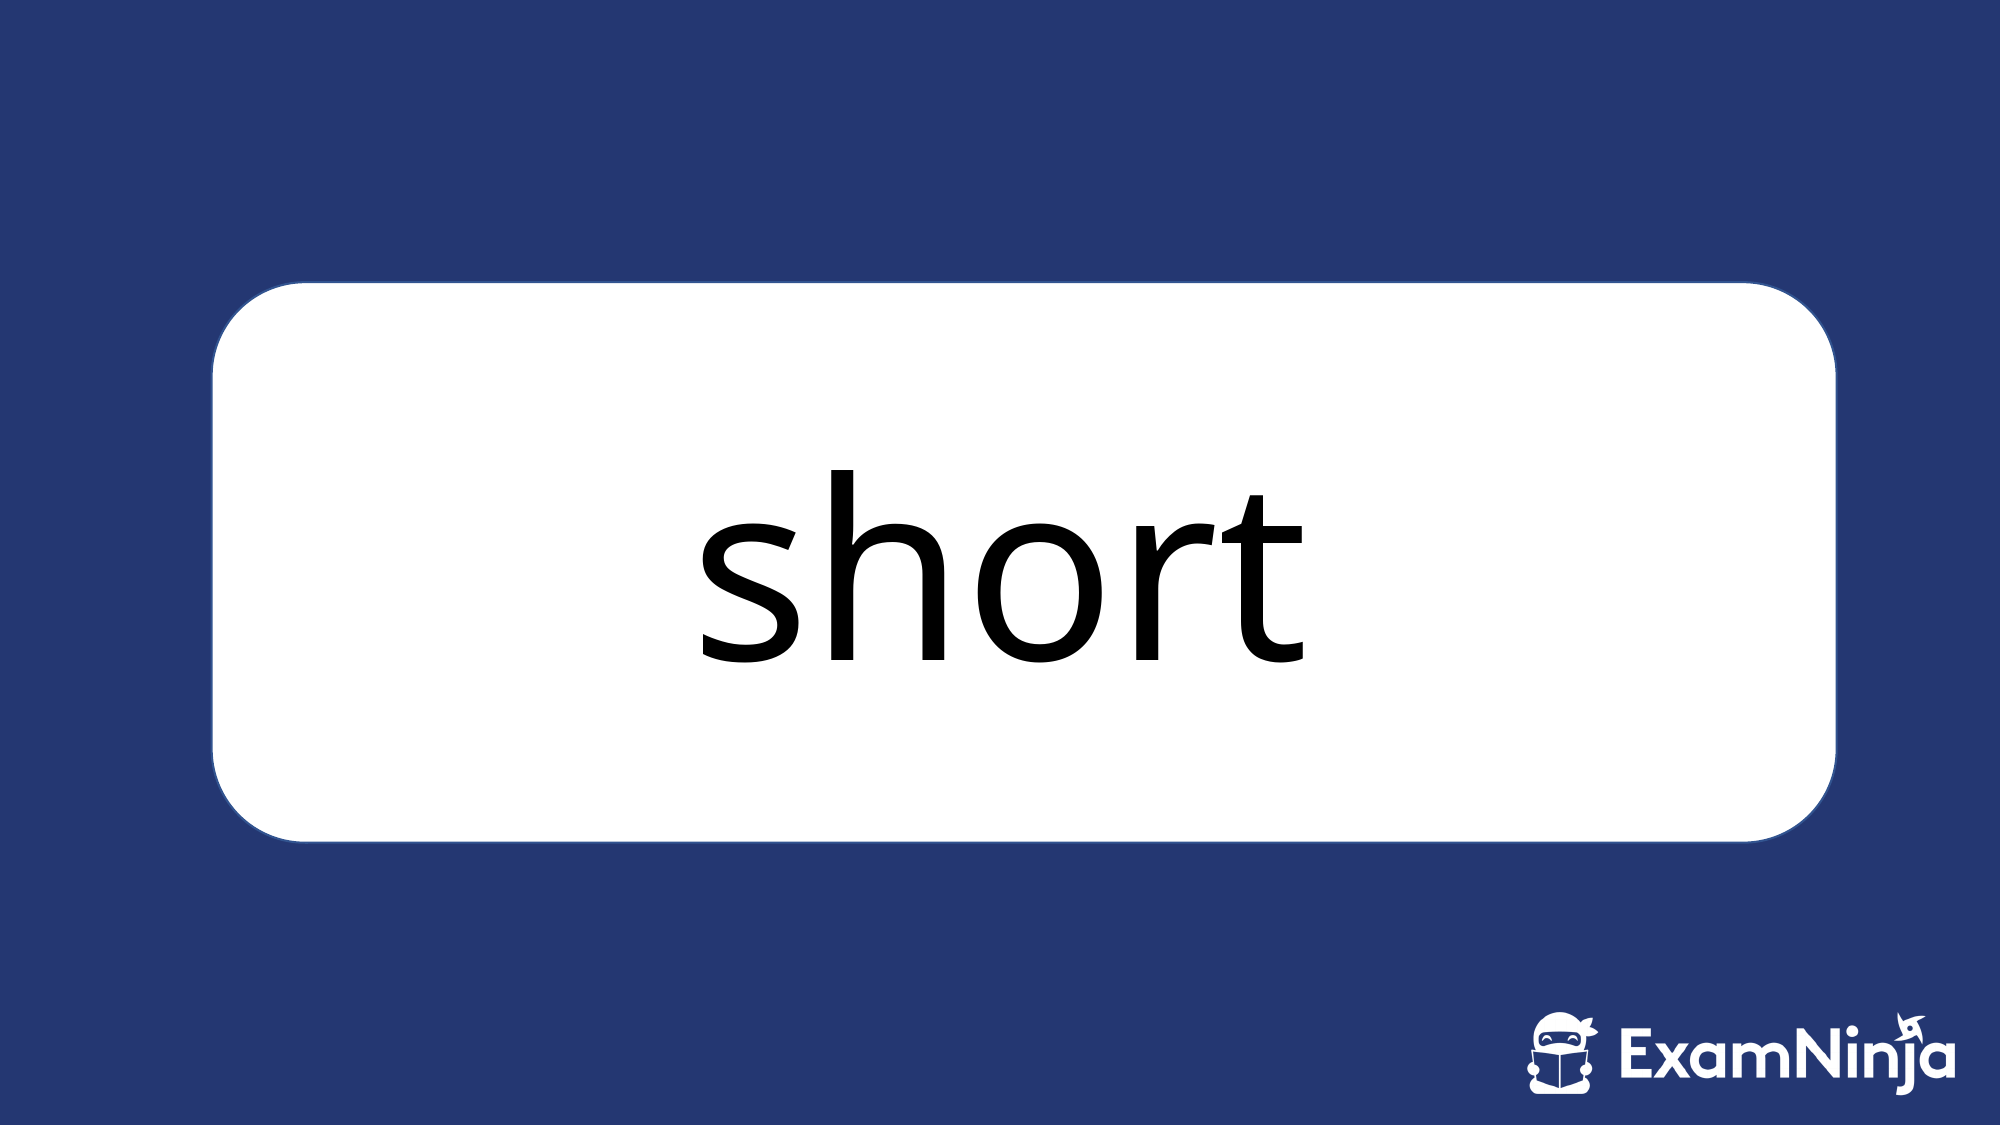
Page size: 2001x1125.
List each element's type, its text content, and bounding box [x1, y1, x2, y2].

picture [1501, 1003, 1979, 1102]
text_box [210, 719, 1838, 844]
text_box short [143, 403, 1857, 719]
text_box [210, 281, 1838, 403]
